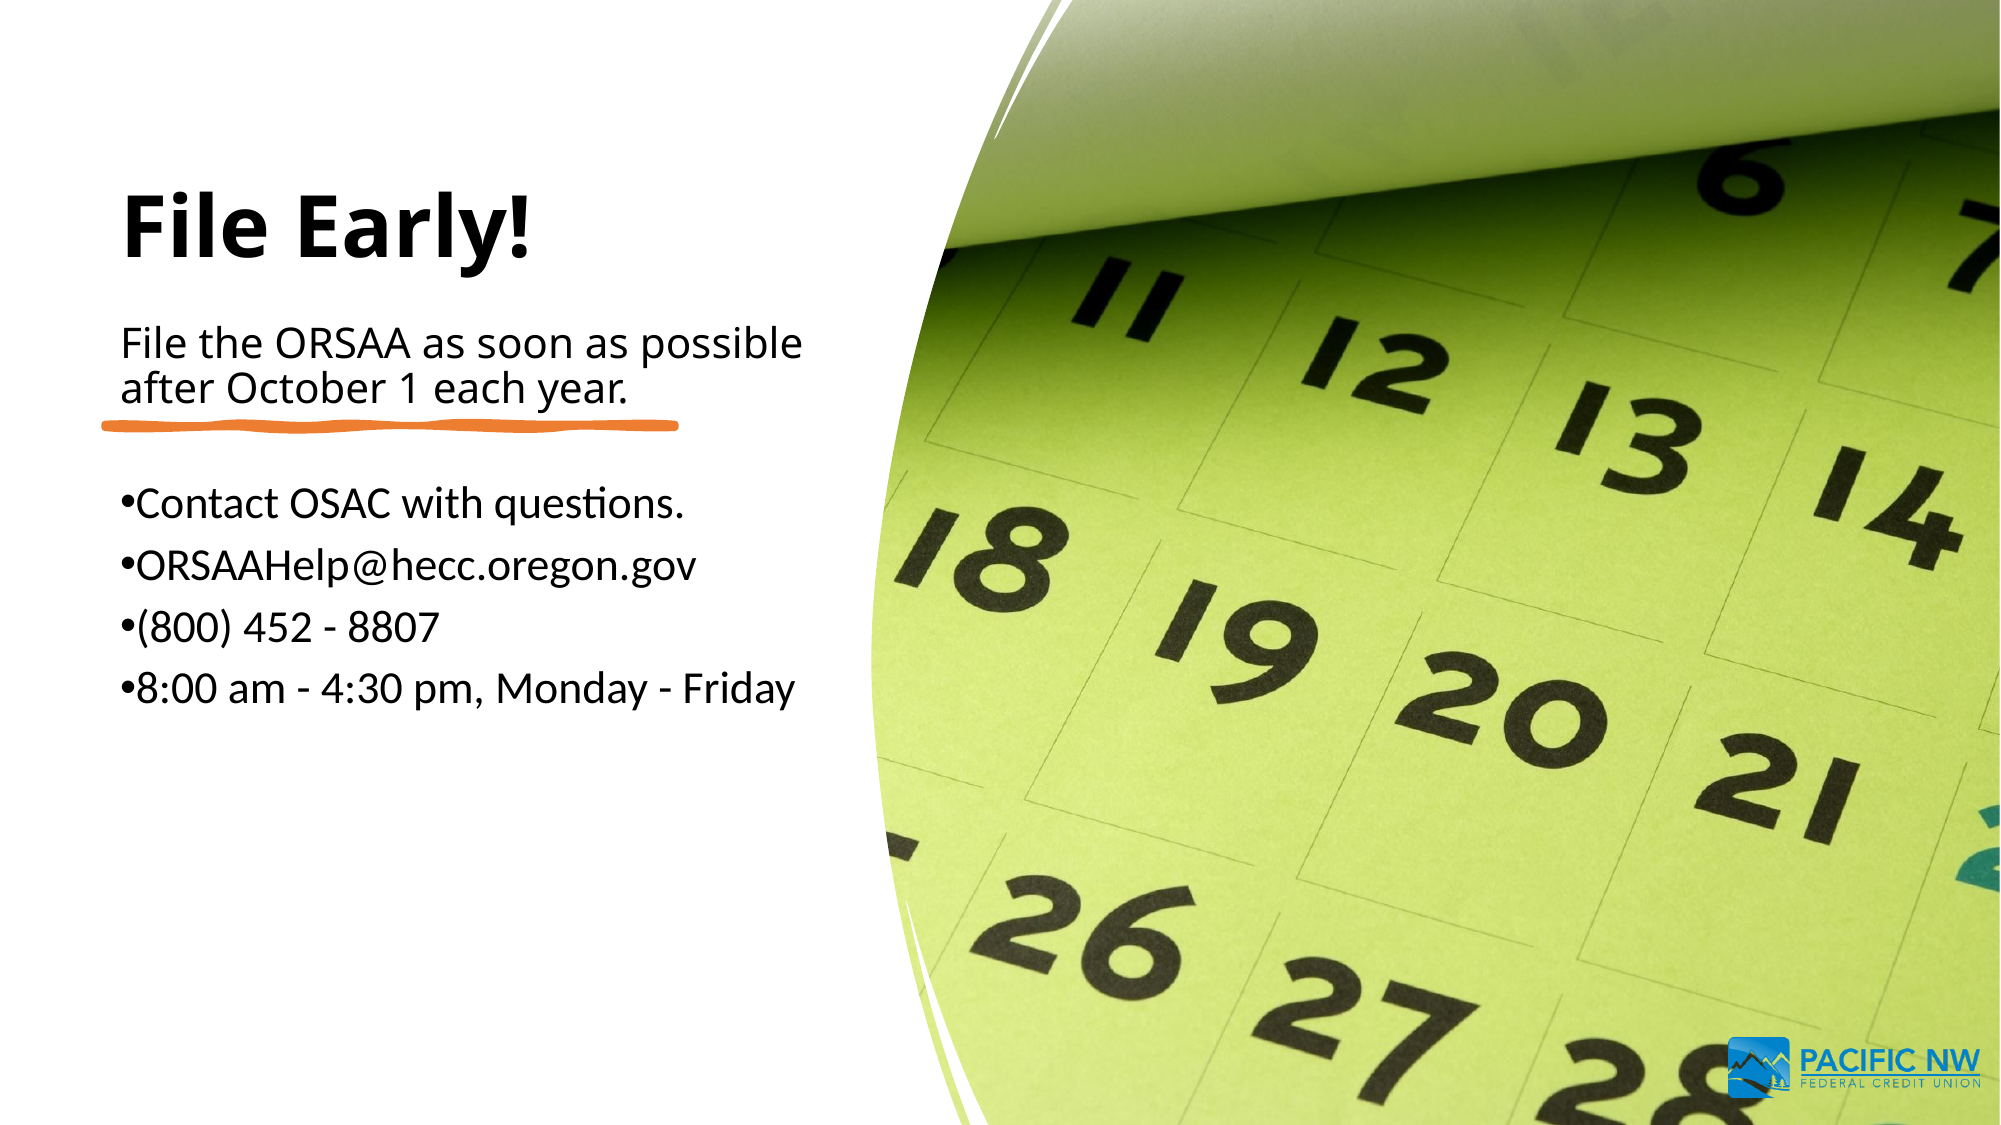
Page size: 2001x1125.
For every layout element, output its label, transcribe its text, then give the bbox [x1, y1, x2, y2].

text_box Contact OSAC with questions. ORSAAHelp@hecc.oregon.gov (800) 452 - 8807 8:00 am - 4:30 pm, Monday - Friday [104, 471, 871, 1016]
title File Early! File the ORSAA as soon as possible after October 1 each year. [105, 132, 822, 471]
text_box [103, 421, 676, 431]
picture [871, 0, 2000, 1125]
text_box [0, 0, 871, 1125]
